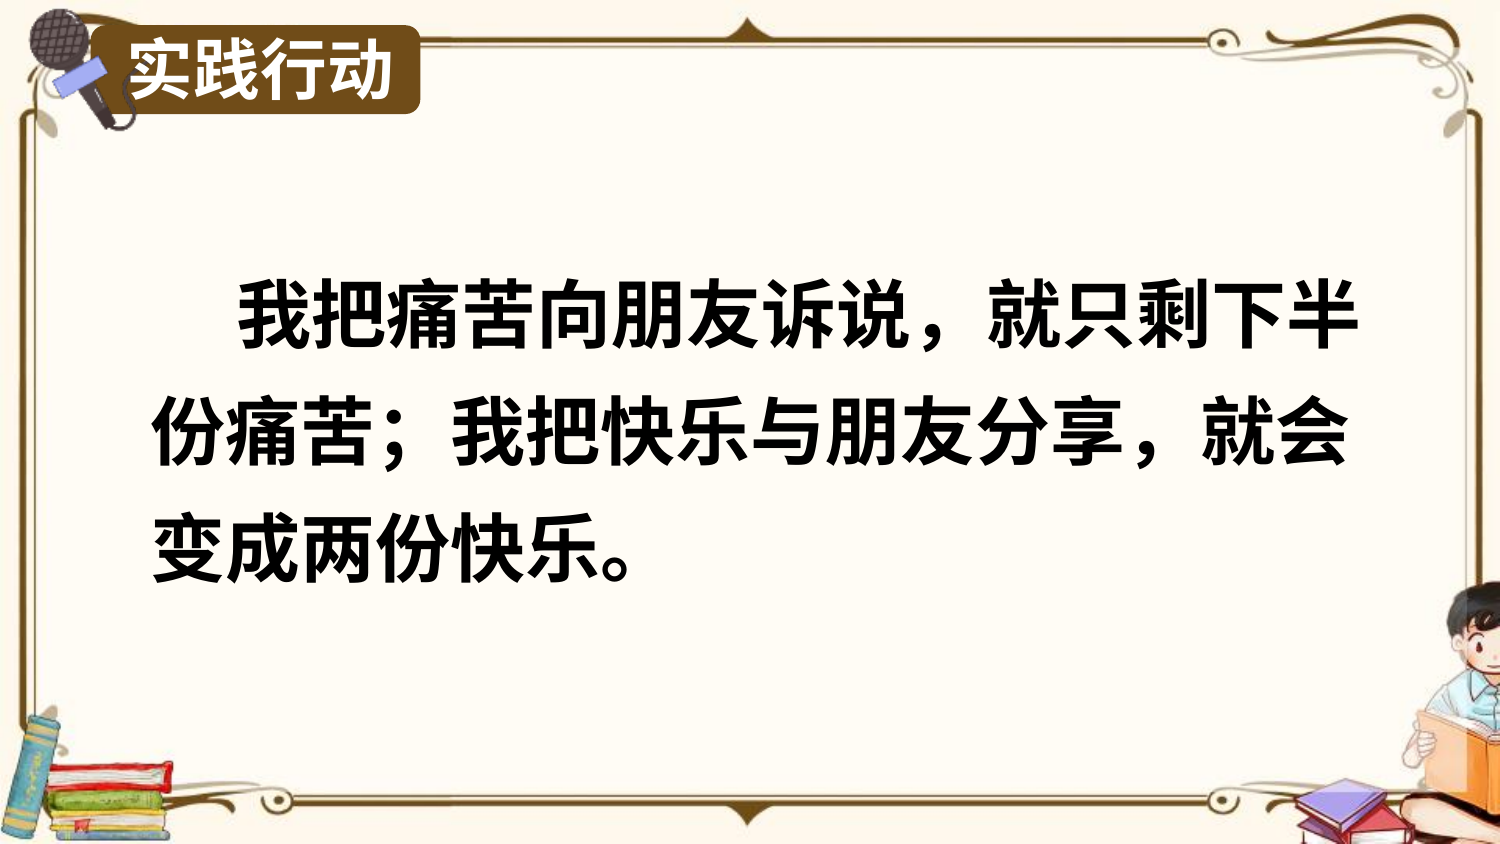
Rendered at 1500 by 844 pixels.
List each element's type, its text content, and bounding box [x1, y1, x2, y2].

picture [0, 0, 1500, 844]
text_box 我把痛苦向朋友诉说，就只剩下半份痛苦；我把快乐与朋友分享，就会变成两份快乐。 [135, 232, 1388, 599]
text_box 实践行动 [112, 20, 479, 115]
